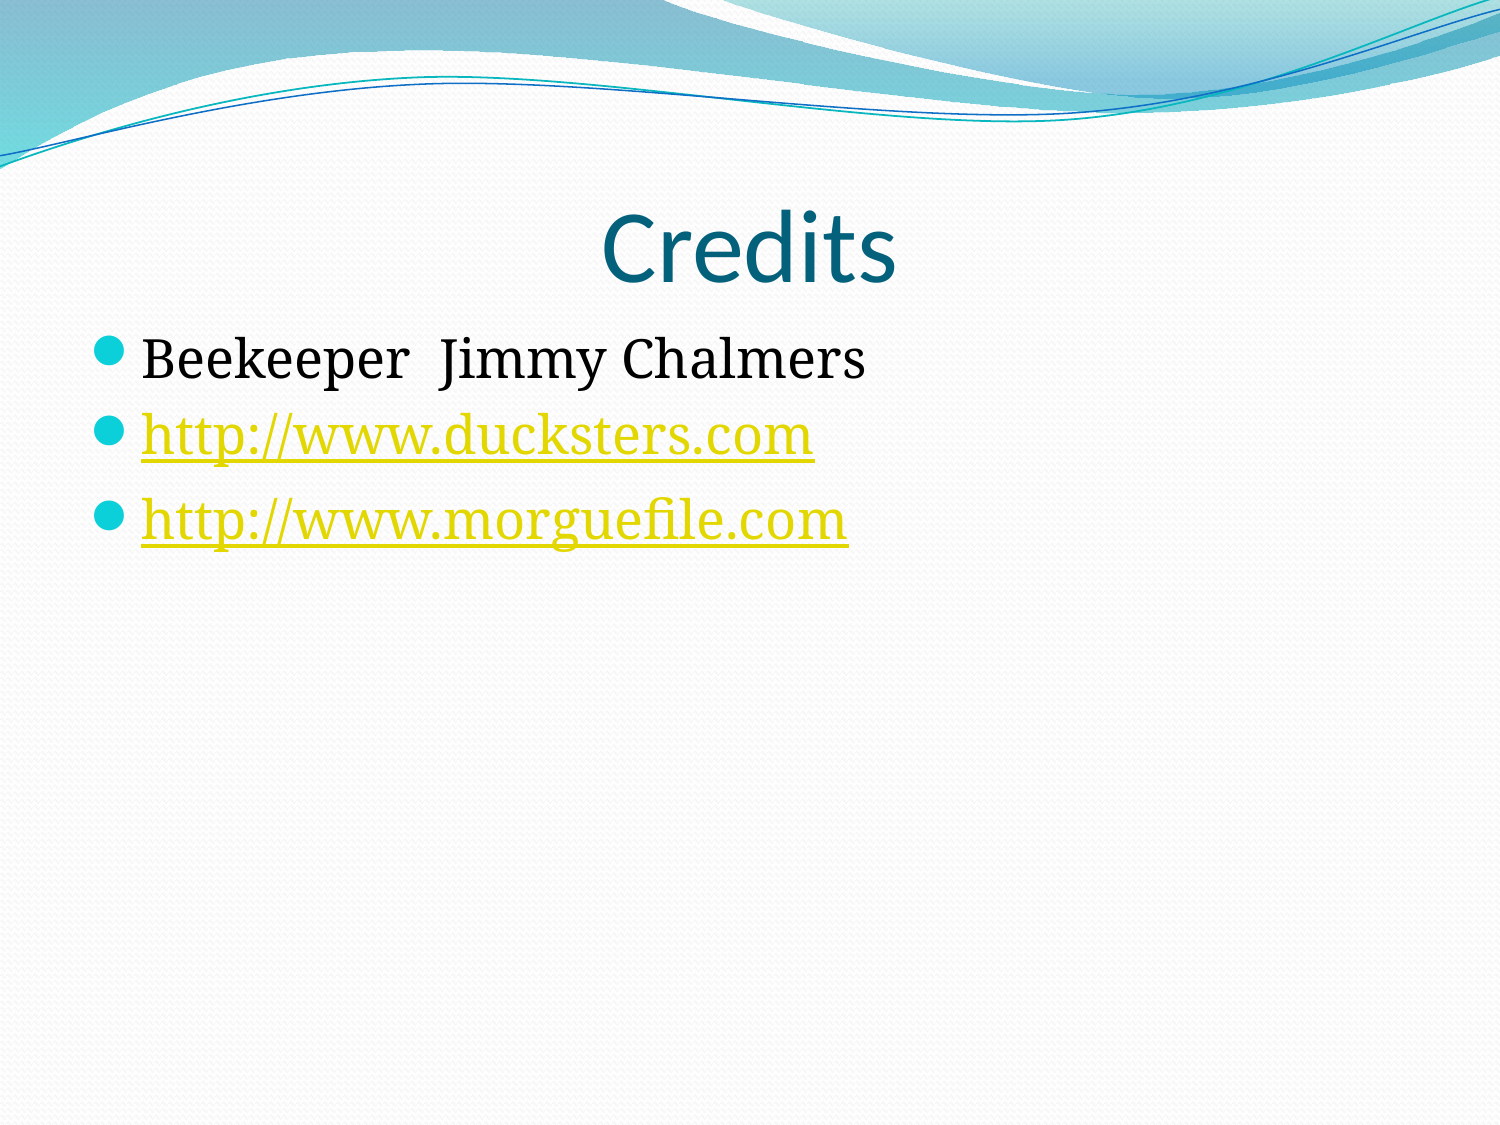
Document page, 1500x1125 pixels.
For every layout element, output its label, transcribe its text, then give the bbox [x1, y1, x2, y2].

title Credits [75, 115, 1425, 303]
list Beekeeper Jimmy Chalmers http://www.ducksters.com http://www.morguefile.com [75, 317, 1425, 1038]
